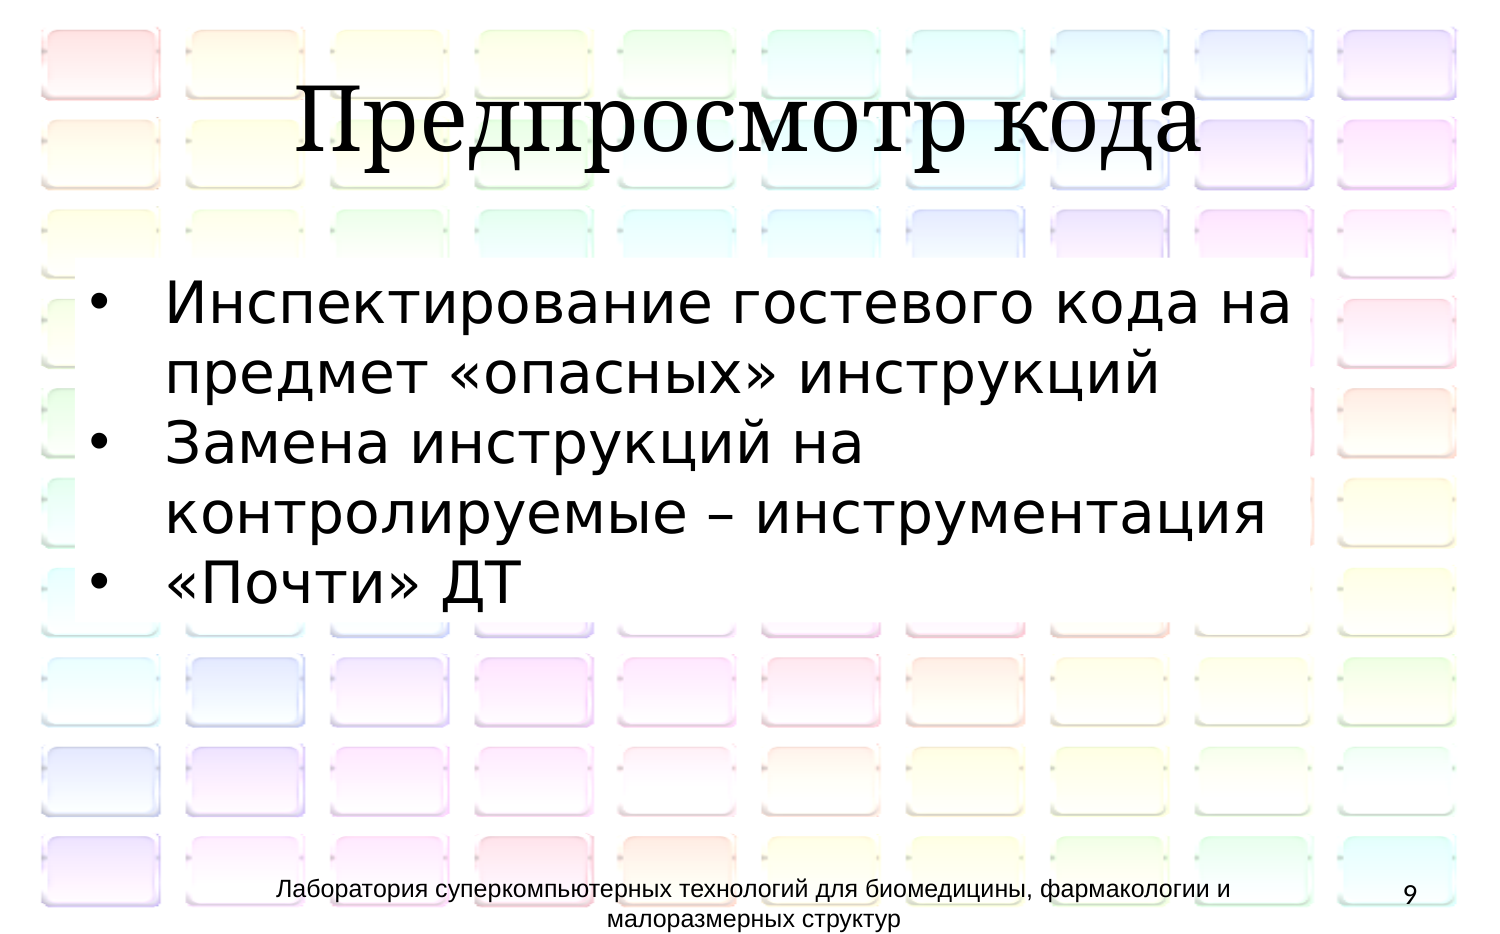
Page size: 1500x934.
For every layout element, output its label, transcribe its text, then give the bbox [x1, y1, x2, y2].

text_box Предпросмотр кода [74, 37, 1425, 193]
text_box Лаборатория суперкомпьютерных технологий для биомедицины, фармакологии и малоразмерных структур [171, 864, 1338, 915]
text_box 9 [1387, 868, 1473, 918]
text_box Инспектирование гостевого кода на предмет «опасных» инструкций Замена инструкций на контролируемые – инструментация «Почти» ДТ [73, 256, 1312, 624]
picture [0, 0, 1500, 934]
